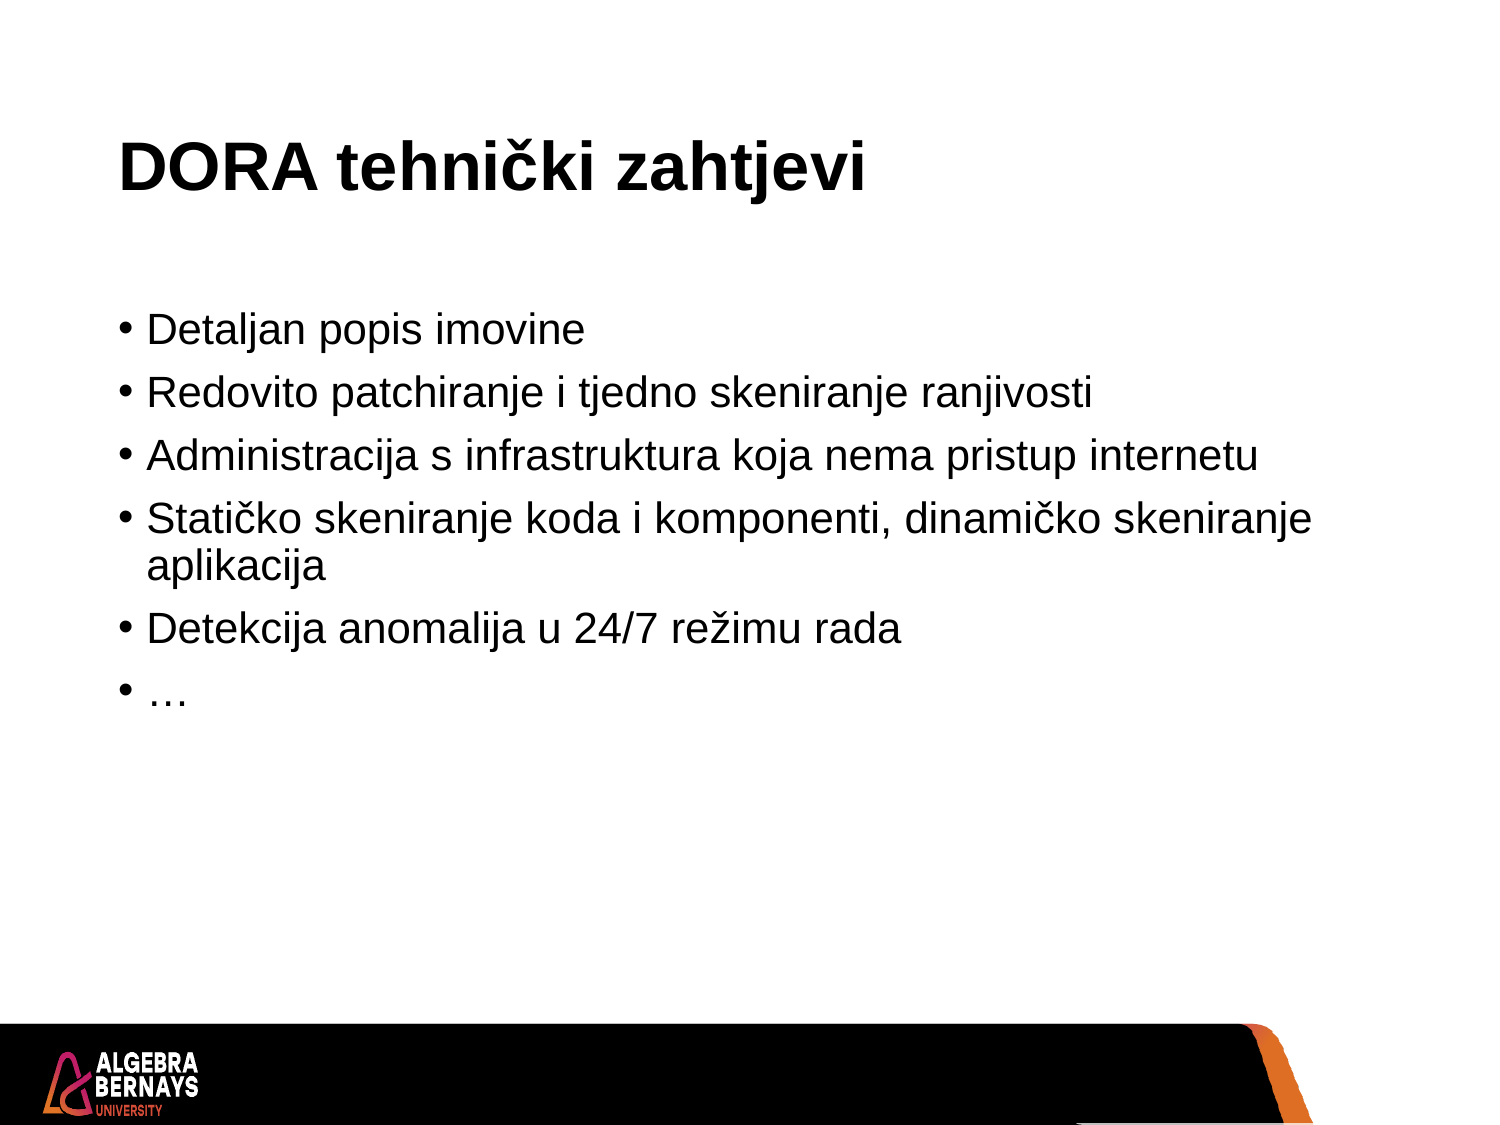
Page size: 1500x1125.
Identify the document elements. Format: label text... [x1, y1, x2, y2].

picture [0, 1023, 1468, 1125]
list Detaljan popis imovine Redovito patchiranje i tjedno skeniranje ranjivosti Administracija s infrastruktura koja nema pristup internetu Statičko skeniranje koda i komponenti, dinamičko skeniranje aplikacija Detekcija anomalija u 24/7 režimu rada … [103, 299, 1397, 1014]
title DORA tehnički zahtjevi [103, 59, 1397, 278]
